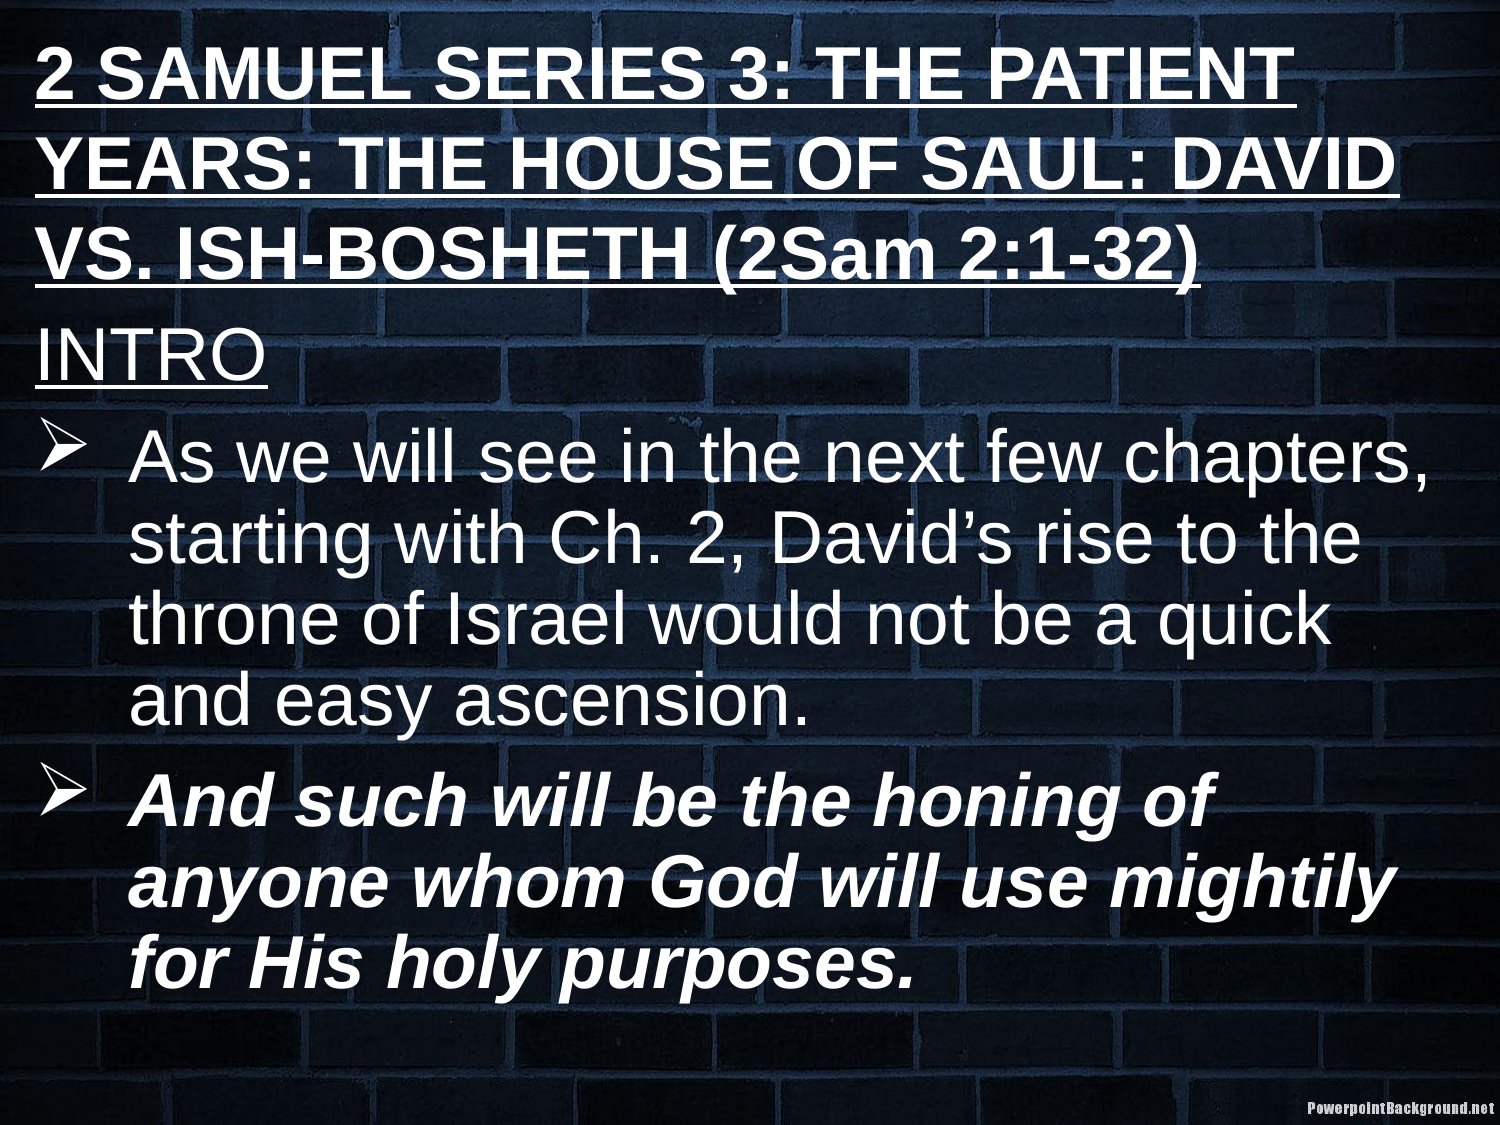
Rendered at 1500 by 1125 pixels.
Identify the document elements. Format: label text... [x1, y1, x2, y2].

subtitle 2 SAMUEL SERIES 3: THE PATIENT YEARS: THE HOUSE OF SAUL: DAVID VS. ISH-BOSHETH (2Sam 2:1-32) INTRO As we will see in the next few chapters, starting with Ch. 2, David’s rise to the throne of Israel would not be a quick and easy ascension. And such will be the honing of anyone whom God will use mightily for His holy purposes. [19, 17, 1483, 1107]
picture [0, 0, 1500, 1125]
